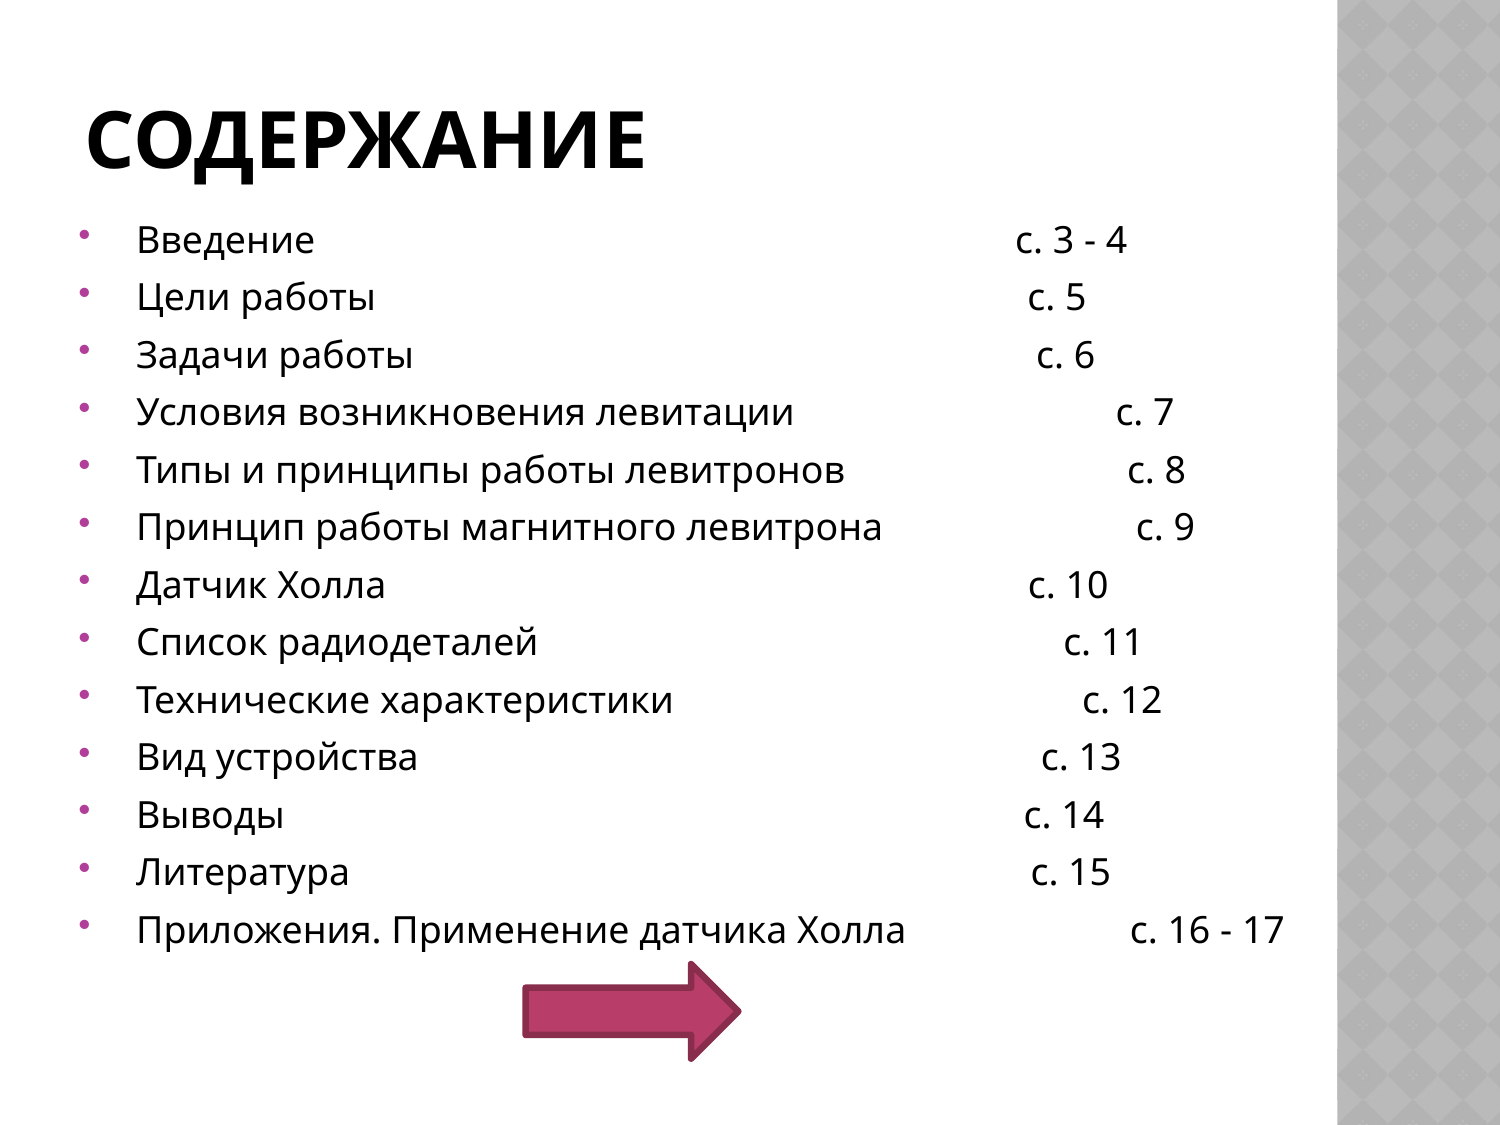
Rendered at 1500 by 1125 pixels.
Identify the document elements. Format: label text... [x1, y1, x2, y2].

title содержание [76, 0, 1027, 185]
list Введение с. 3 - 4 Цели работы с. 5 Задачи работы с. 6 Условия возникновения левитации с. 7 Типы и принципы работы левитронов с. 8 Принцип работы магнитного левитрона с. 9 Датчик Холла с. 10 Список радиодеталей с. 11 Технические характеристики с. 12 Вид устройства с. 13 Выводы с. 14 Литература с. 15 Приложения. Применение датчика Холла с. 16 - 17 [64, 207, 1316, 941]
text_box [522, 960, 742, 1062]
